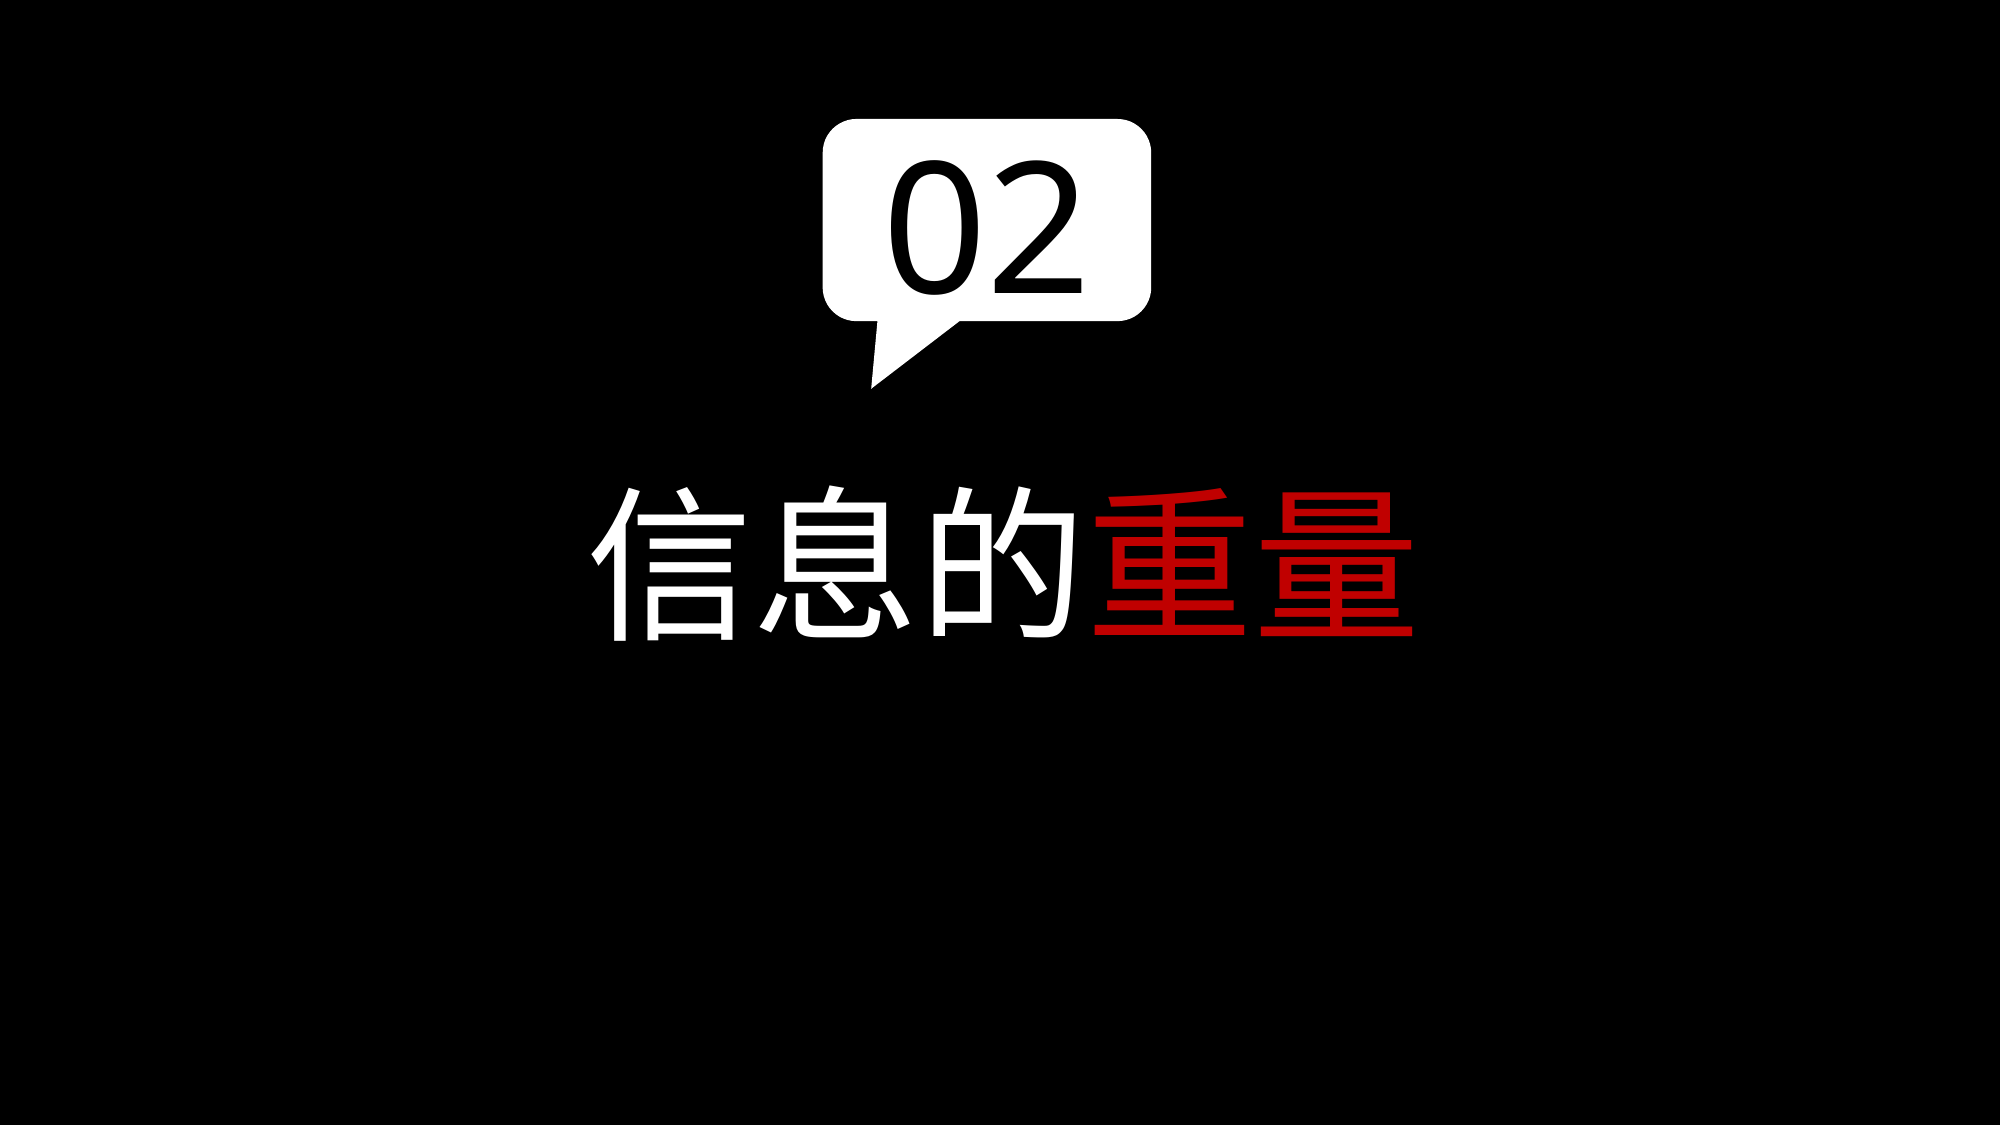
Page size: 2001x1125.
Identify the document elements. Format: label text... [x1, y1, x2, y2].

text_box 02 [821, 117, 1153, 392]
text_box 信息的重量 [571, 453, 1731, 669]
